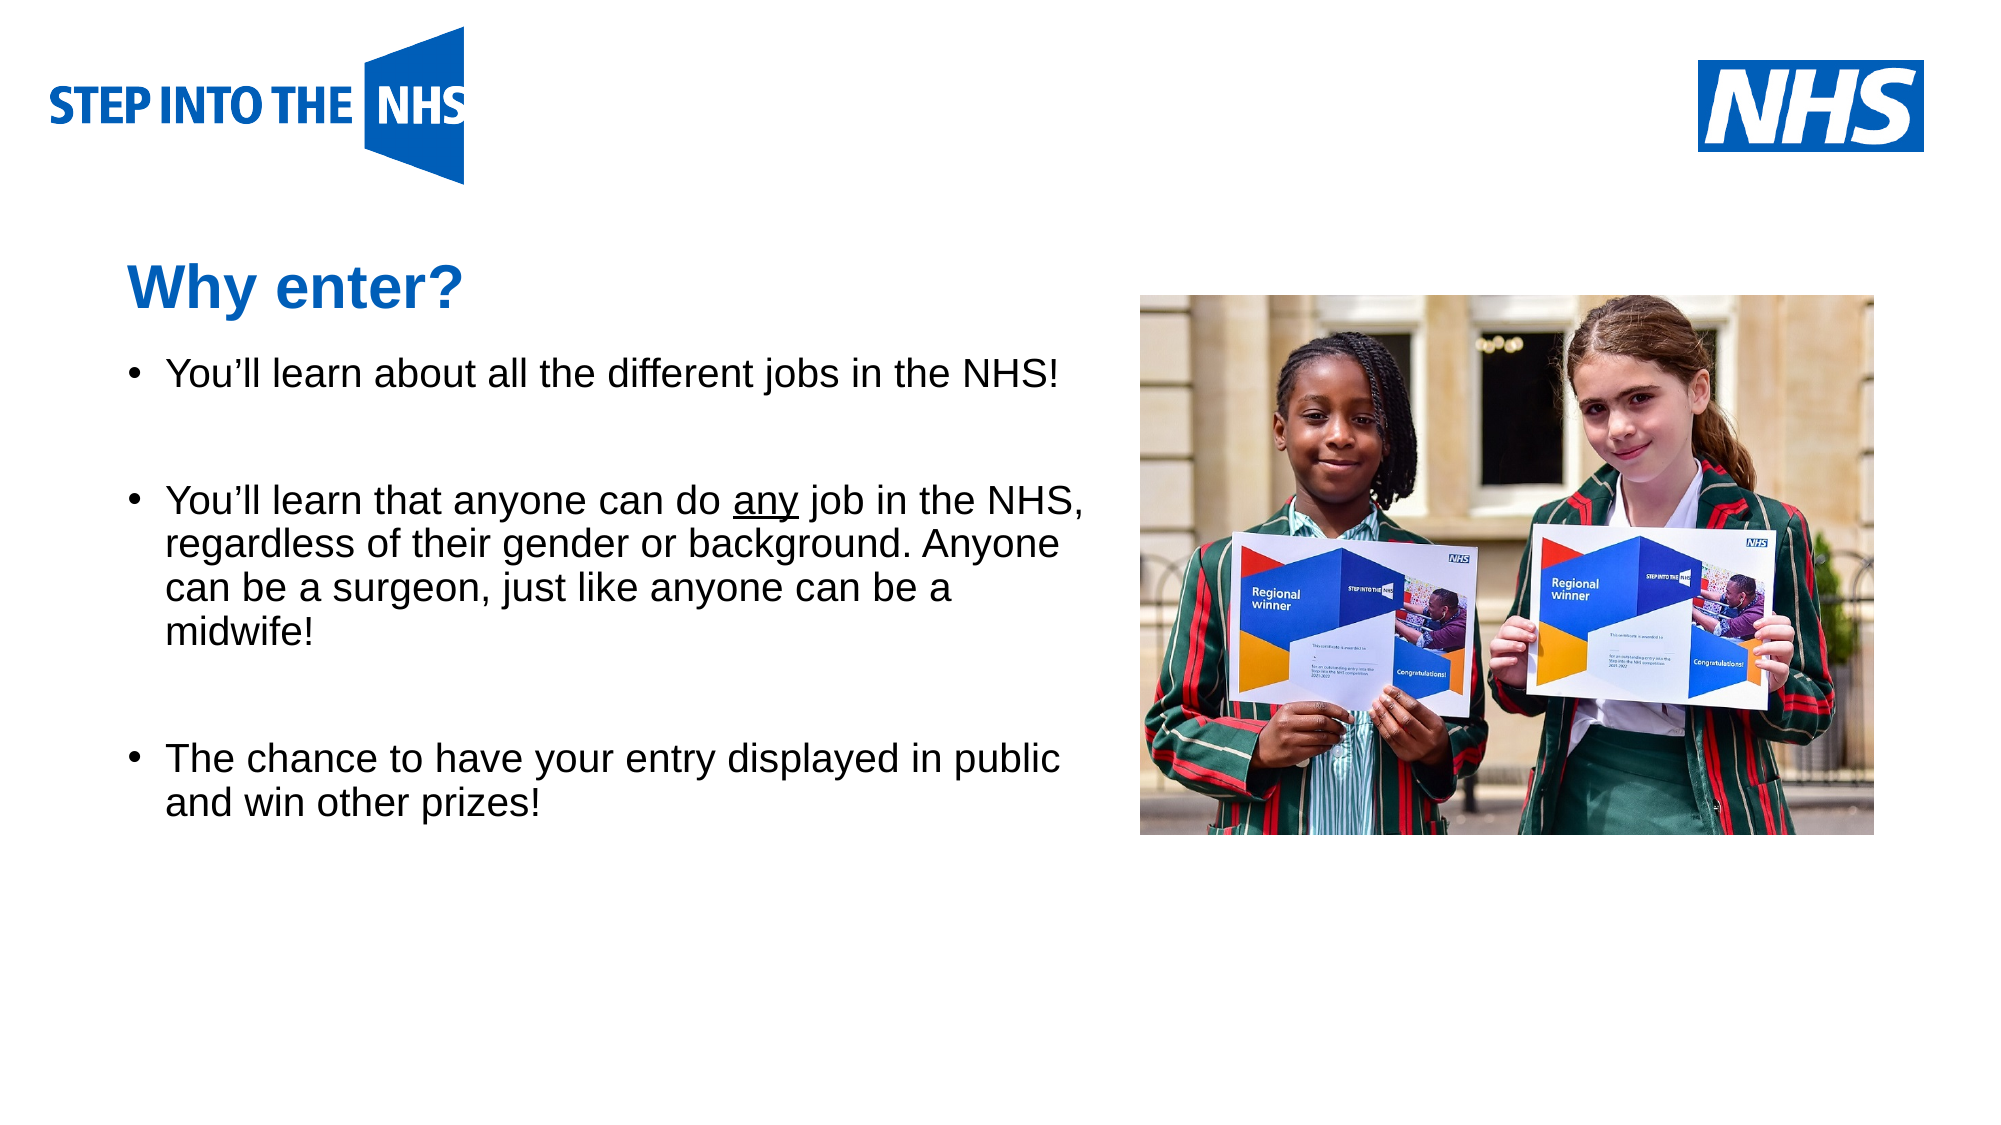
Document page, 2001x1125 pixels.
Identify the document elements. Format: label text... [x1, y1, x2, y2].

text_box Why enter? You’ll learn about all the different jobs in the NHS! You’ll learn that anyone can do any job in the NHS, regardless of their gender or background. Anyone can be a surgeon, just like anyone can be a midwife! The chance to have your entry displayed in public and win other prizes! [112, 235, 1114, 835]
picture [50, 26, 464, 185]
picture [1140, 295, 1874, 835]
picture [1697, 60, 1924, 152]
